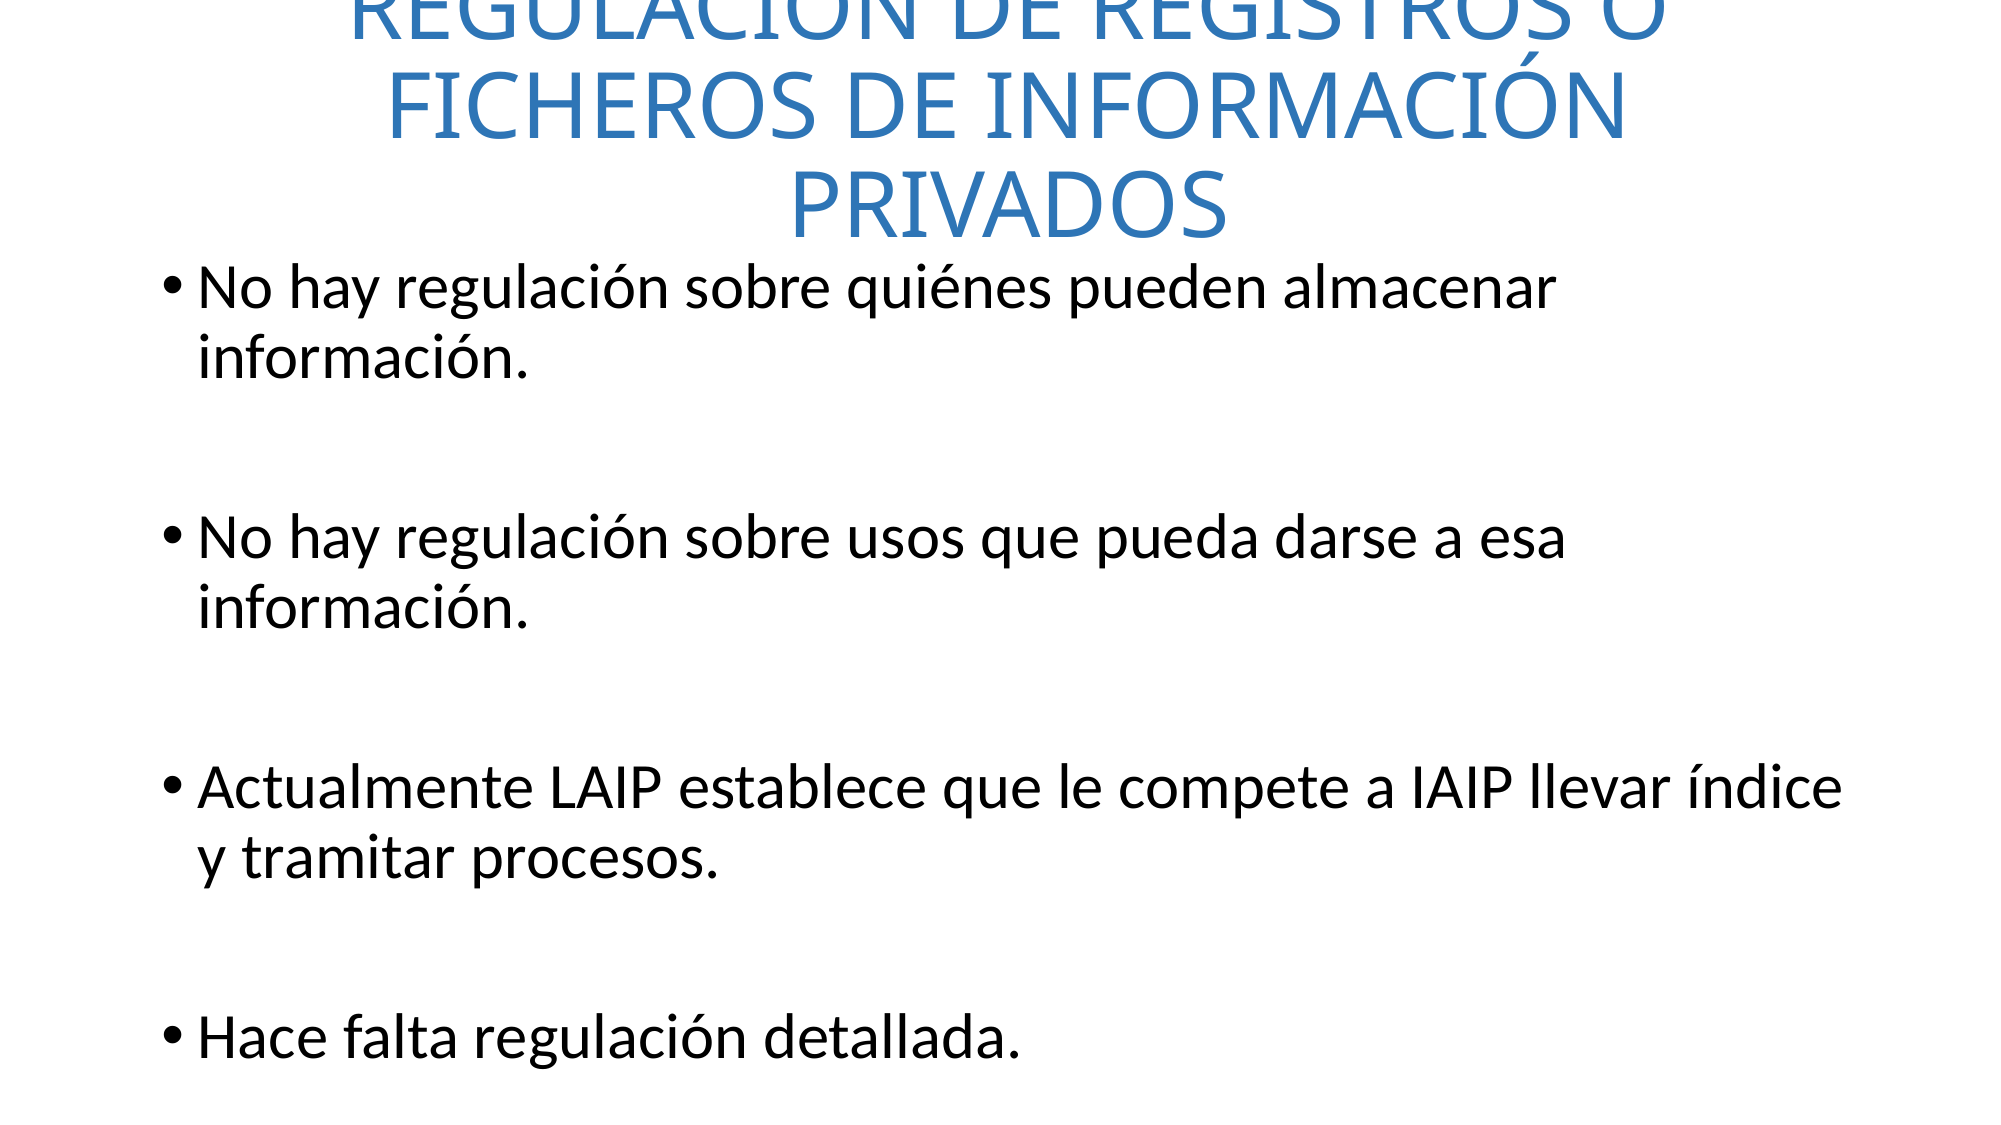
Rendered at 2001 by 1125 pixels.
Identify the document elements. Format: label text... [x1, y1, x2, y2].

list No hay regulación sobre quiénes pueden almacenar información. No hay regulación sobre usos que pueda darse a esa información. Actualmente LAIP establece que le compete a IAIP llevar índice y tramitar procesos. Hace falta regulación detallada. [146, 245, 1872, 1087]
title REGULACIÓN DE REGISTROS O FICHEROS DE INFORMACIÓN PRIVADOS [146, 0, 1872, 218]
